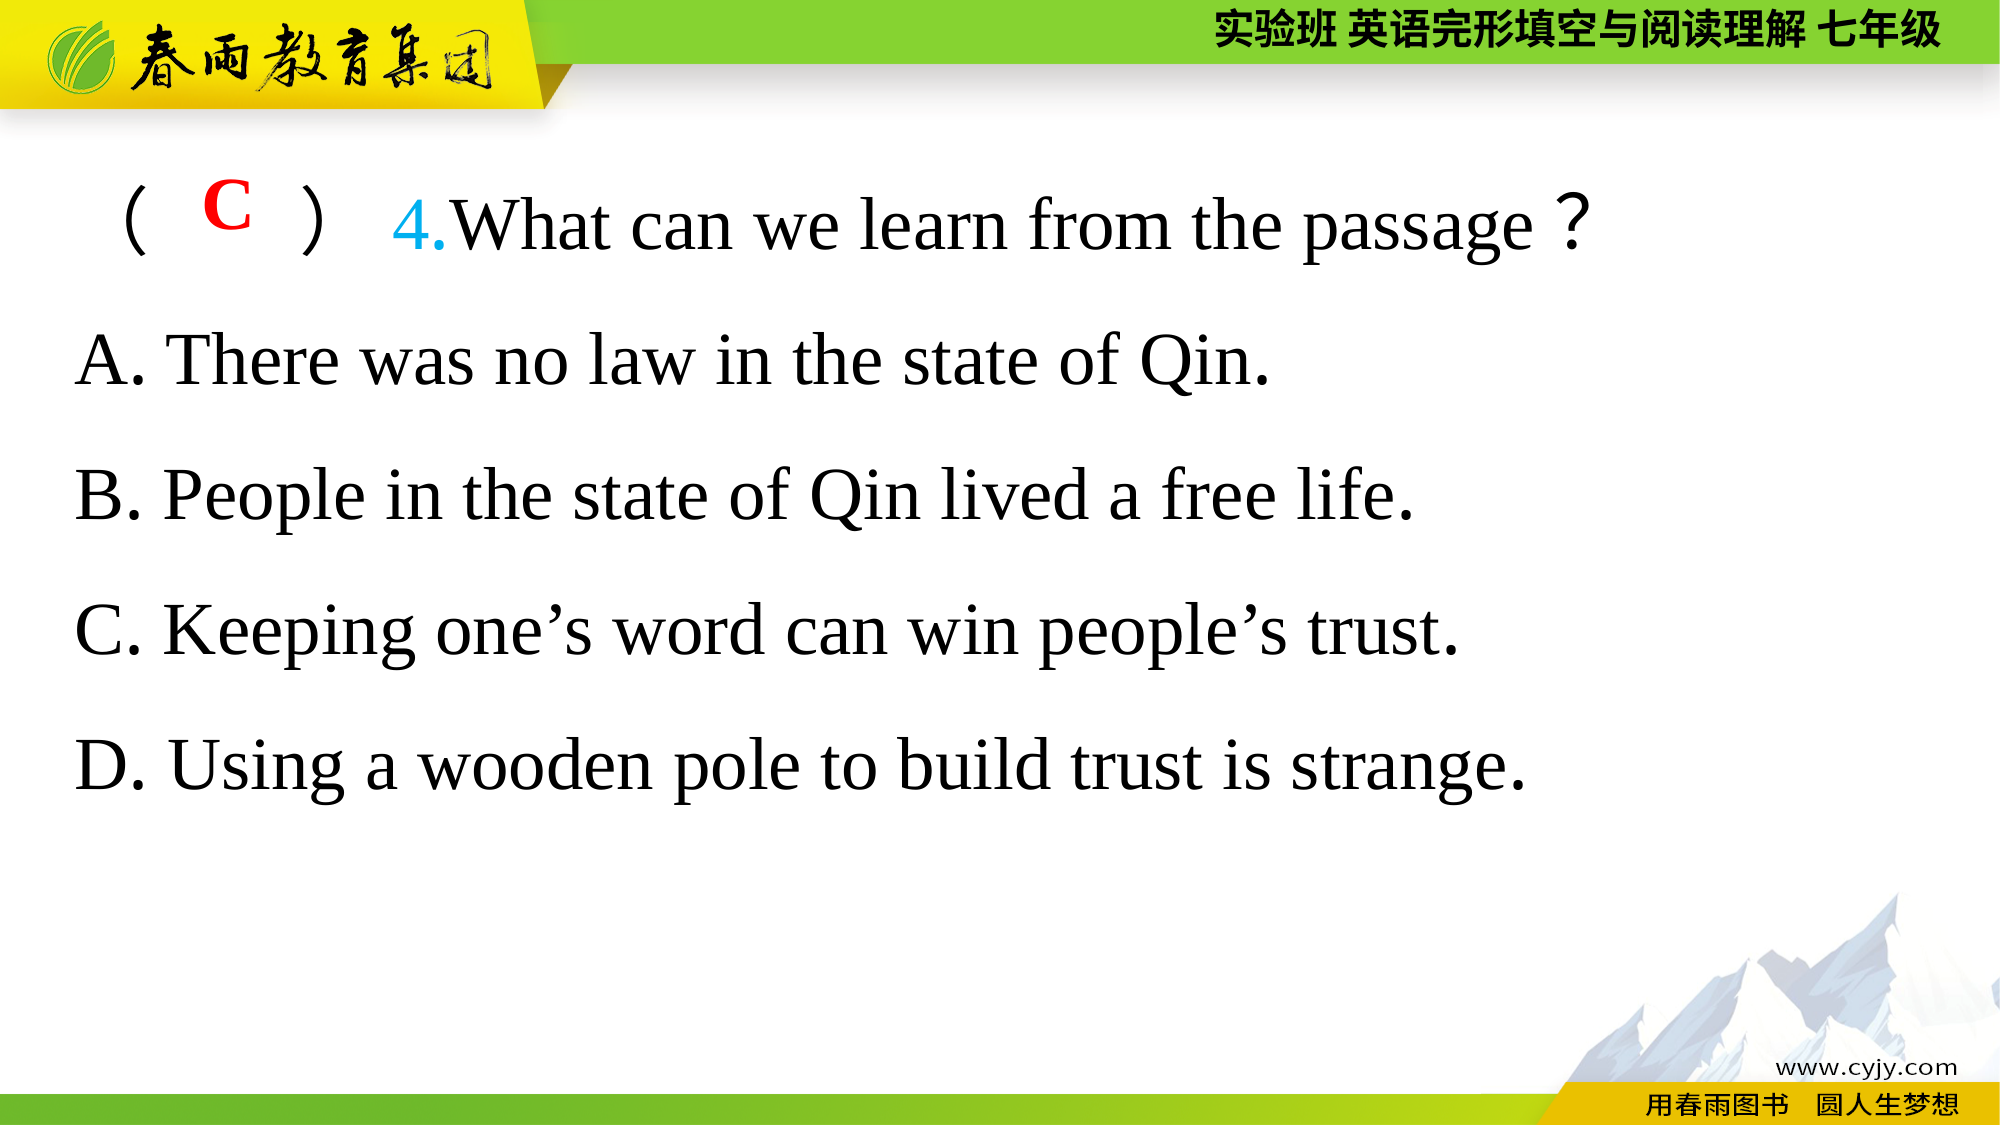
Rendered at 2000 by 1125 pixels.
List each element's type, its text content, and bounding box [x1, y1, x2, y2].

list （ ）4.What can we learn from the passage？ A. There was no law in the state of Qin. B. People in the state of Qin lived a free life. C. Keeping one’s word can win people’s trust. D. Using a wooden pole to build trust is strange. [59, 122, 1944, 820]
text_box C [186, 146, 271, 252]
picture [0, 0, 2000, 1125]
